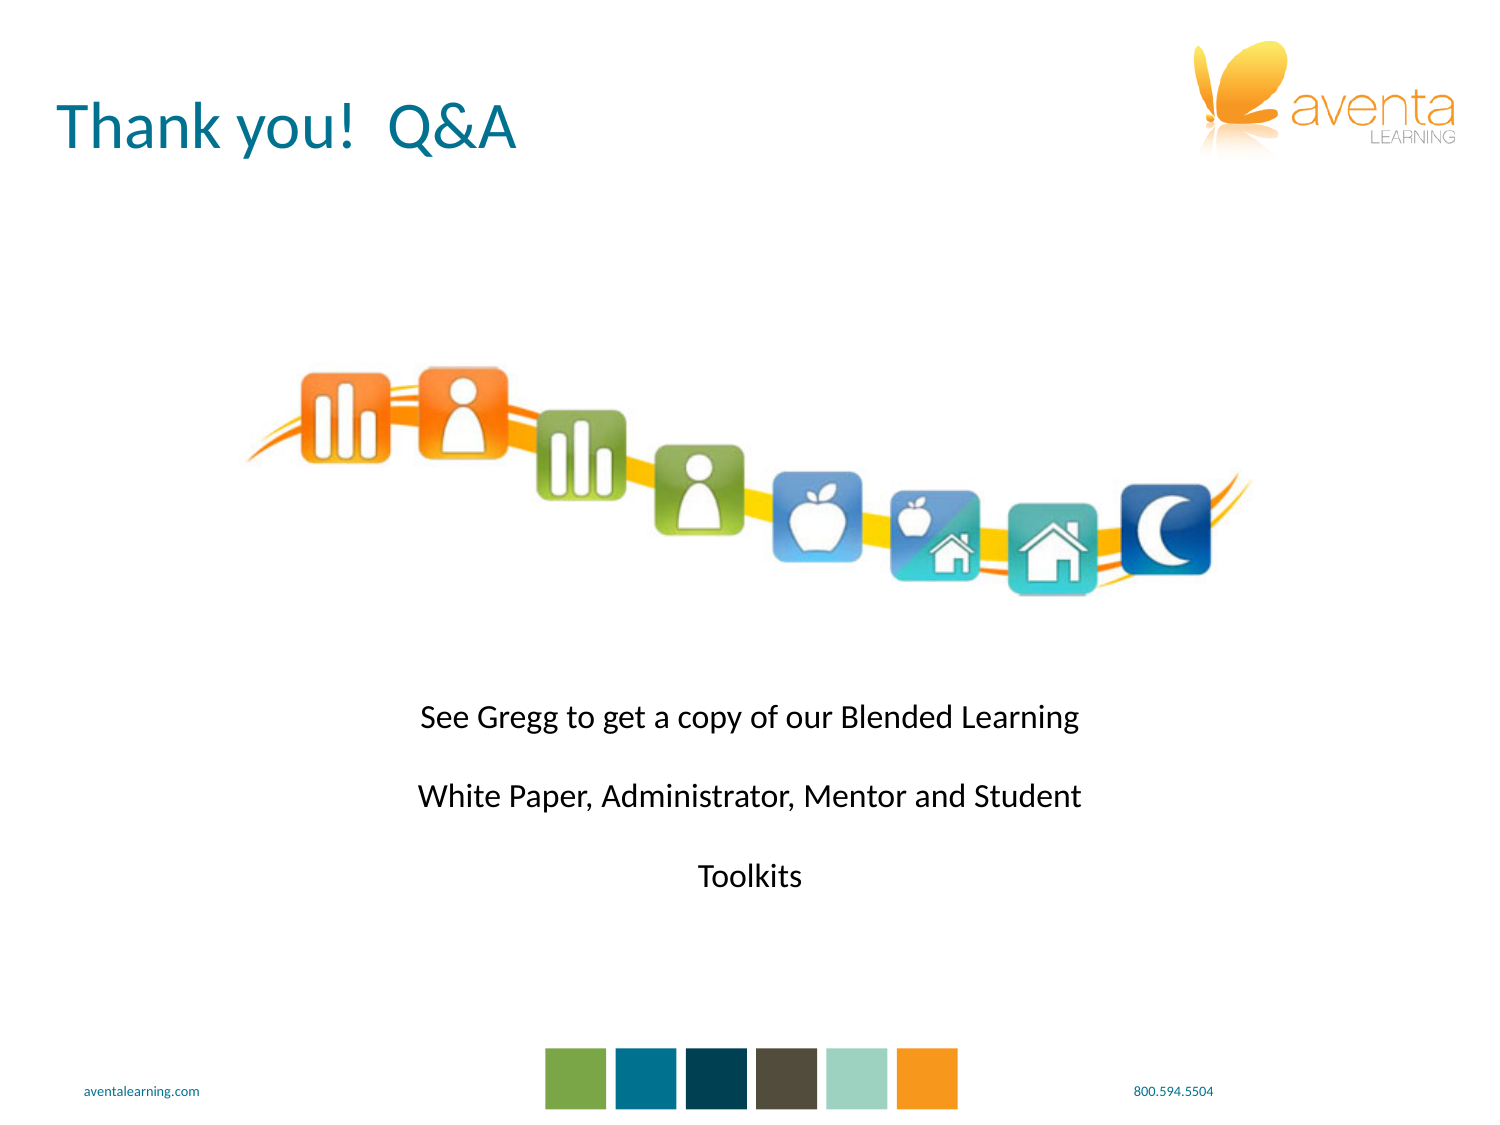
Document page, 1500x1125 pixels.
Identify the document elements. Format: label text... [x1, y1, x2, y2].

picture [1134, 1086, 1138, 1096]
picture [1173, 1088, 1180, 1096]
title Thank you! Q&A [41, 56, 1120, 187]
picture [105, 1089, 111, 1096]
picture [98, 1089, 104, 1096]
picture [238, 362, 1259, 601]
picture [1192, 41, 1455, 206]
picture [189, 1089, 199, 1096]
picture [1202, 1087, 1210, 1094]
text_box See Gregg to get a copy of our Blended Learning White Paper, Administrator, Mentor and Student Toolkits [374, 647, 1125, 902]
picture [1167, 1087, 1172, 1096]
